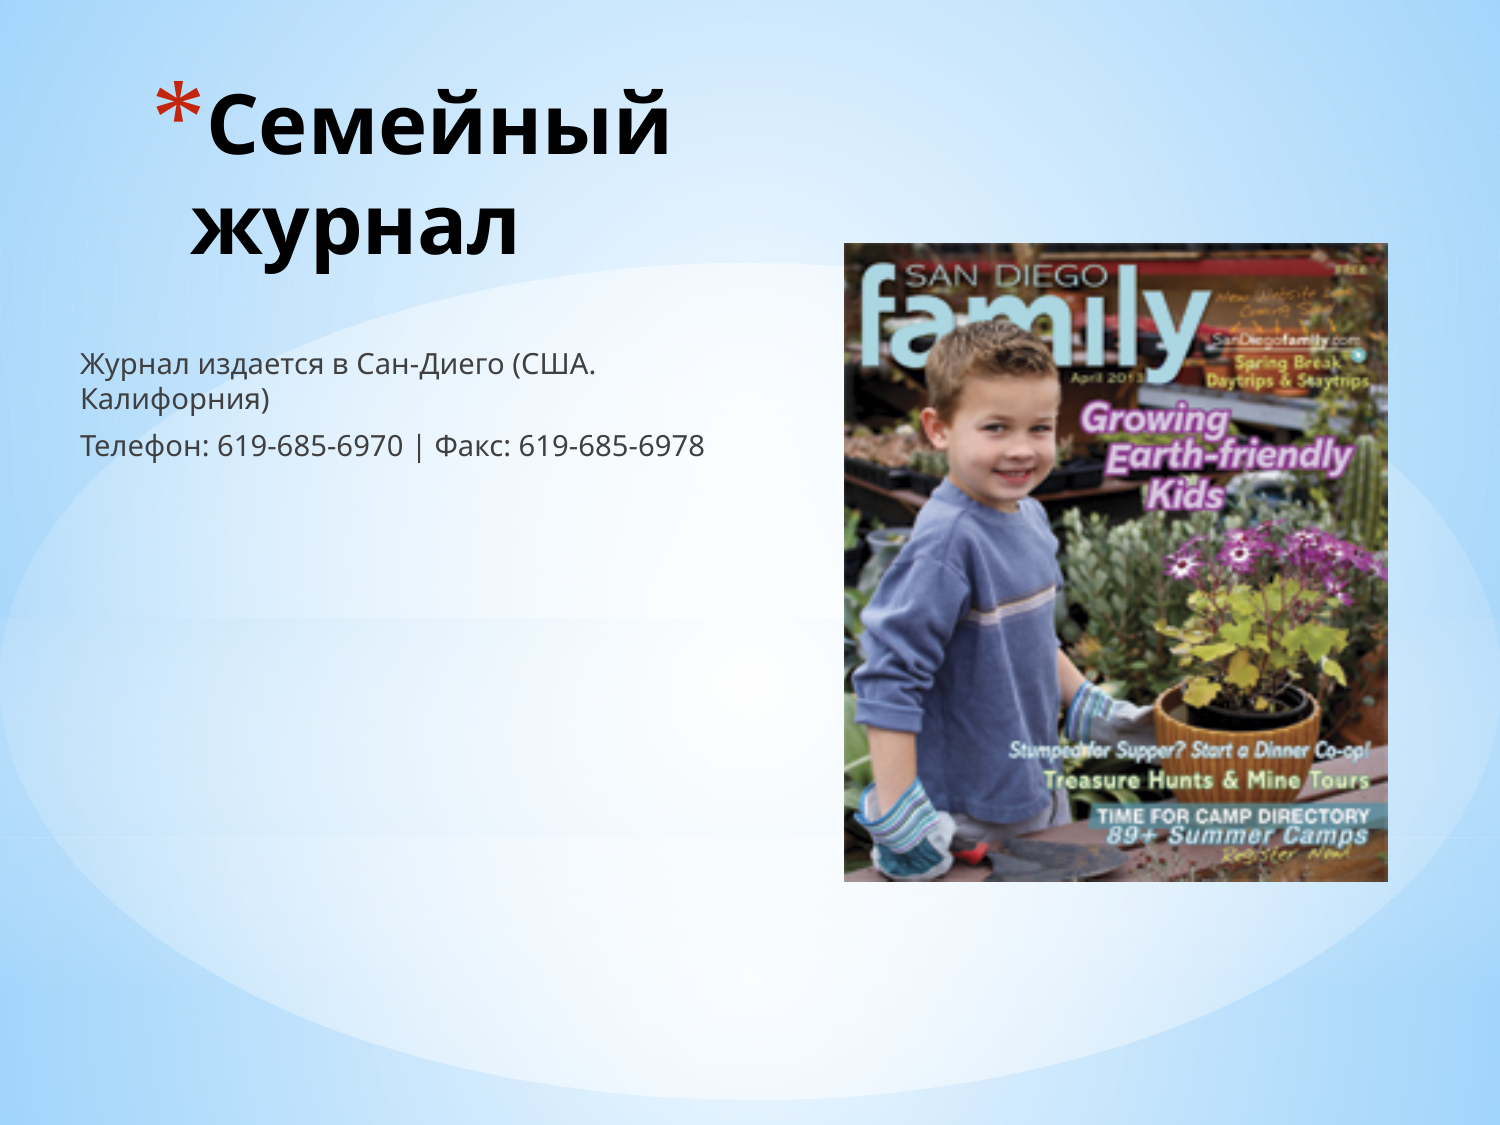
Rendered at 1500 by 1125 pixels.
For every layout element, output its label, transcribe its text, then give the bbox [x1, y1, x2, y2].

list Журнал издается в Сан-Диего (США. Калифорния) Телефон: 619-685-6970 | Факс: 619-685-6978 [64, 338, 733, 1071]
title Семейный журнал [137, 90, 735, 279]
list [844, 243, 1389, 882]
